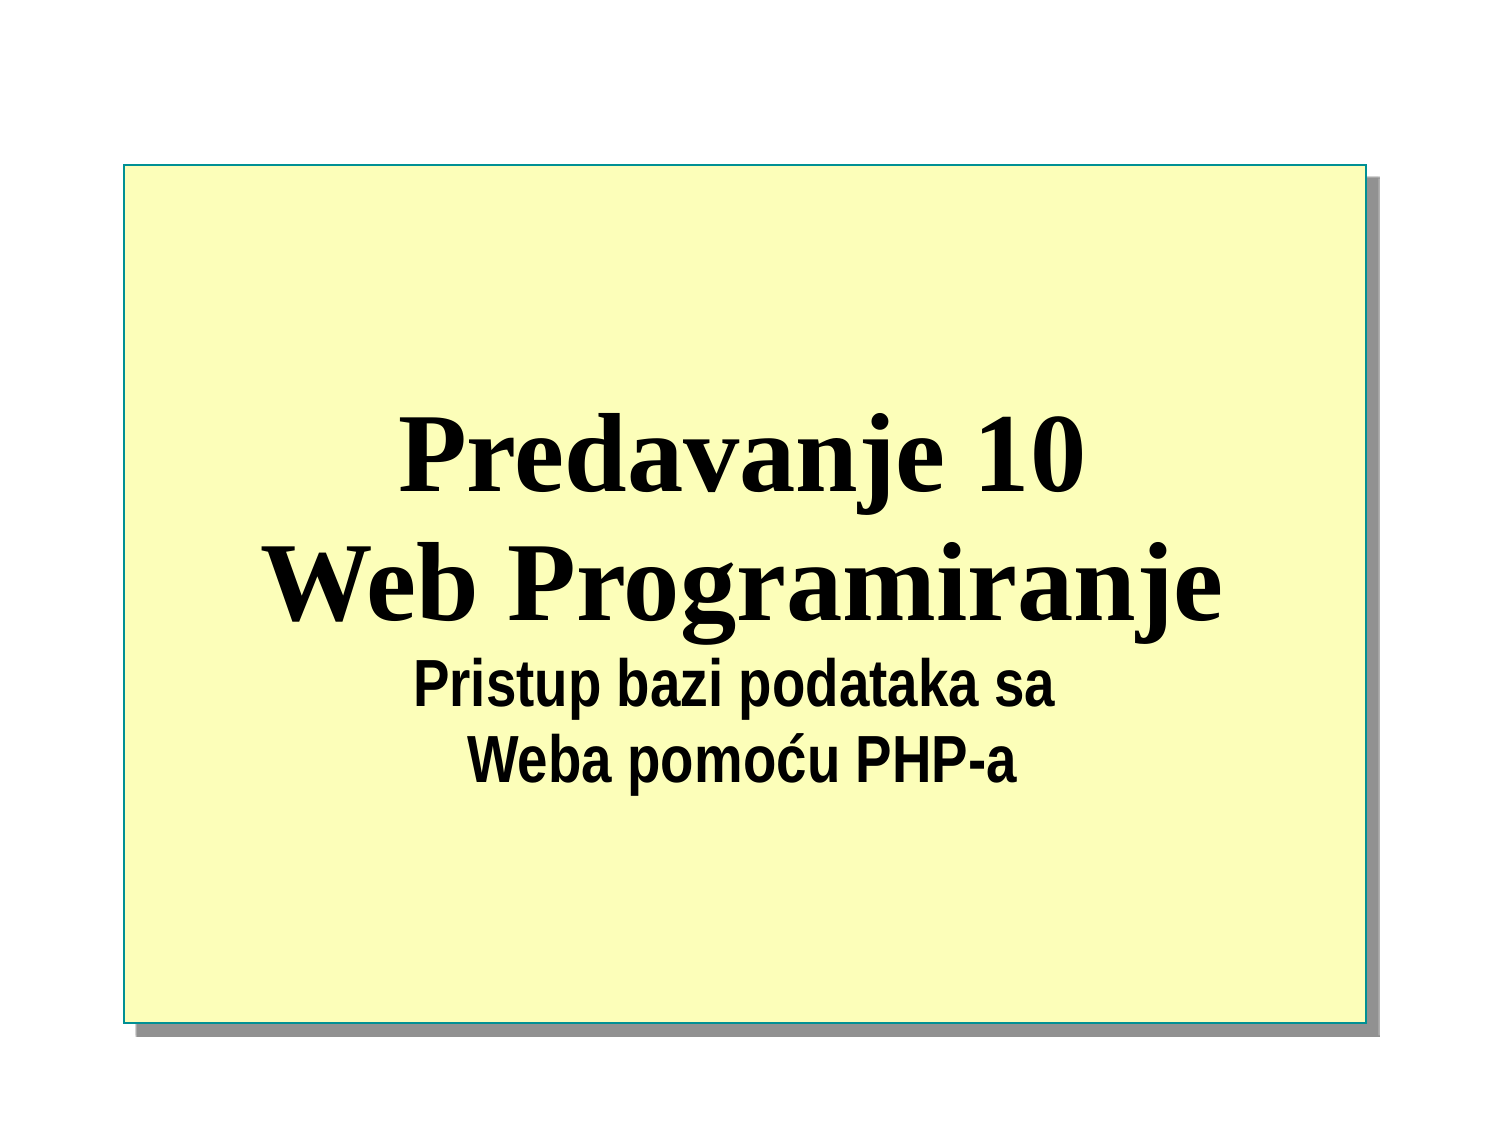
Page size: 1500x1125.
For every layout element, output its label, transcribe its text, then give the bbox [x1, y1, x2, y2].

title Predavanje 10 Web Programiranje Pristup bazi podataka sa Weba pomoću PHP-a [125, 165, 1360, 1022]
